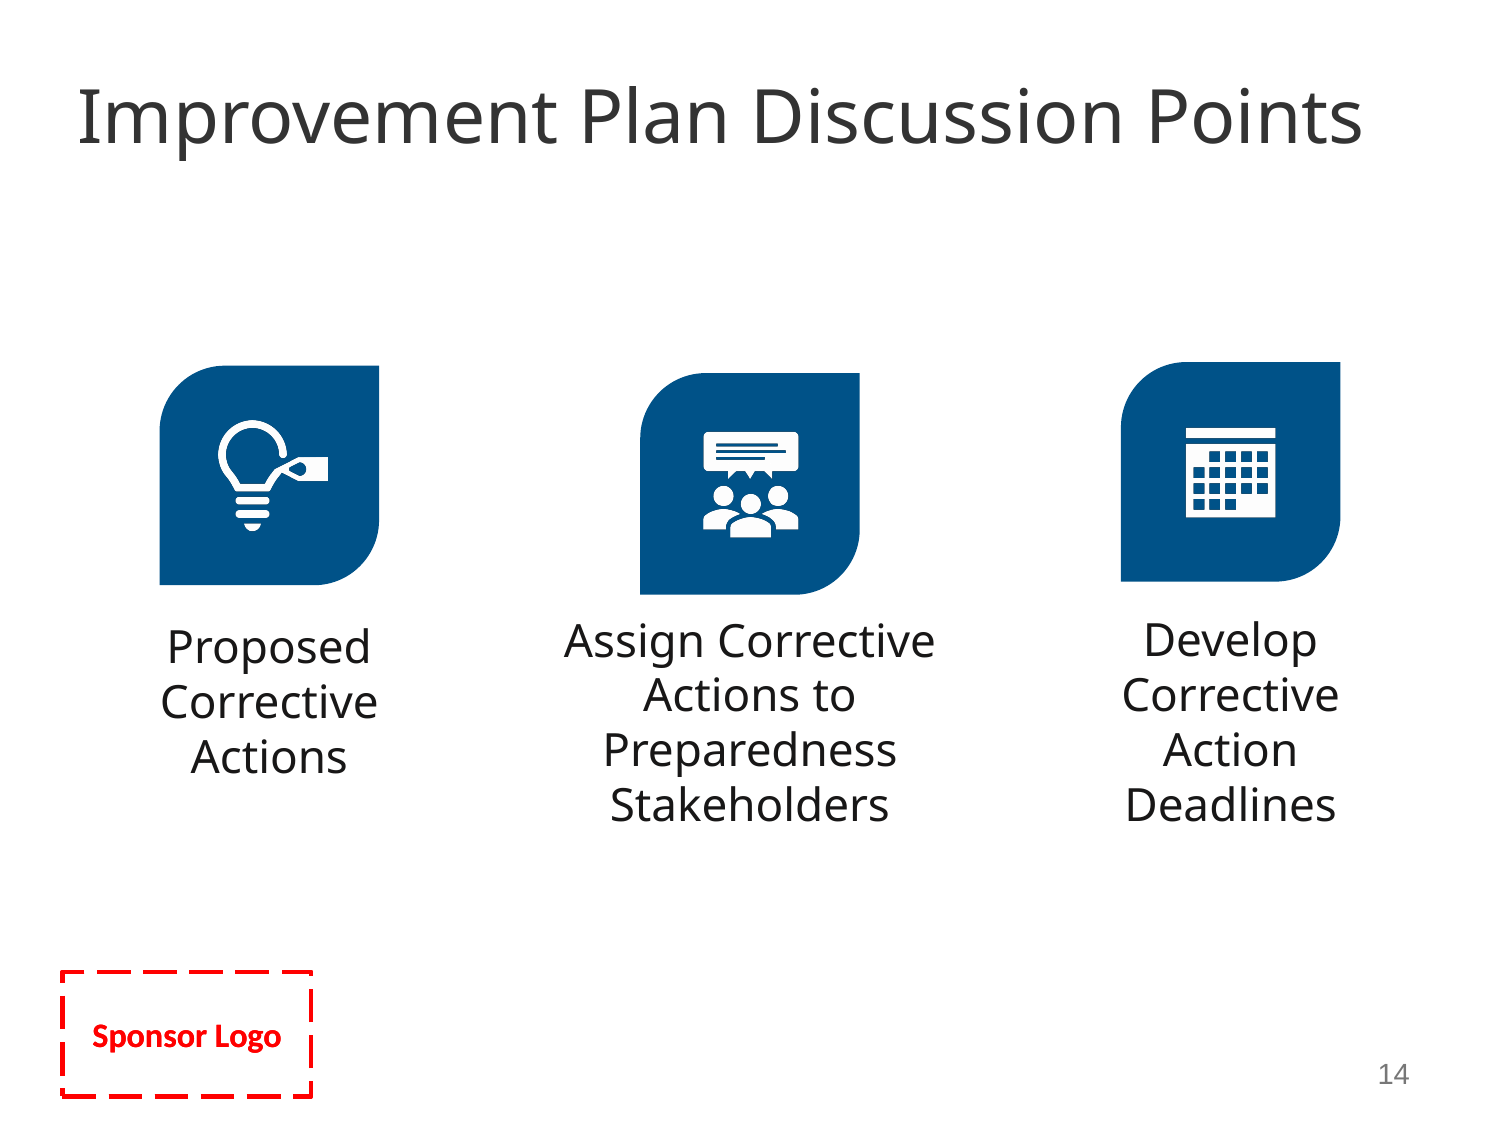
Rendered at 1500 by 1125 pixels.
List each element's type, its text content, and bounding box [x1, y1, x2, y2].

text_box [62, 971, 312, 1097]
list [74, 262, 1426, 1006]
title Improvement Plan Discussion Points [62, 20, 1413, 208]
slide_number 14 [1074, 1042, 1425, 1103]
